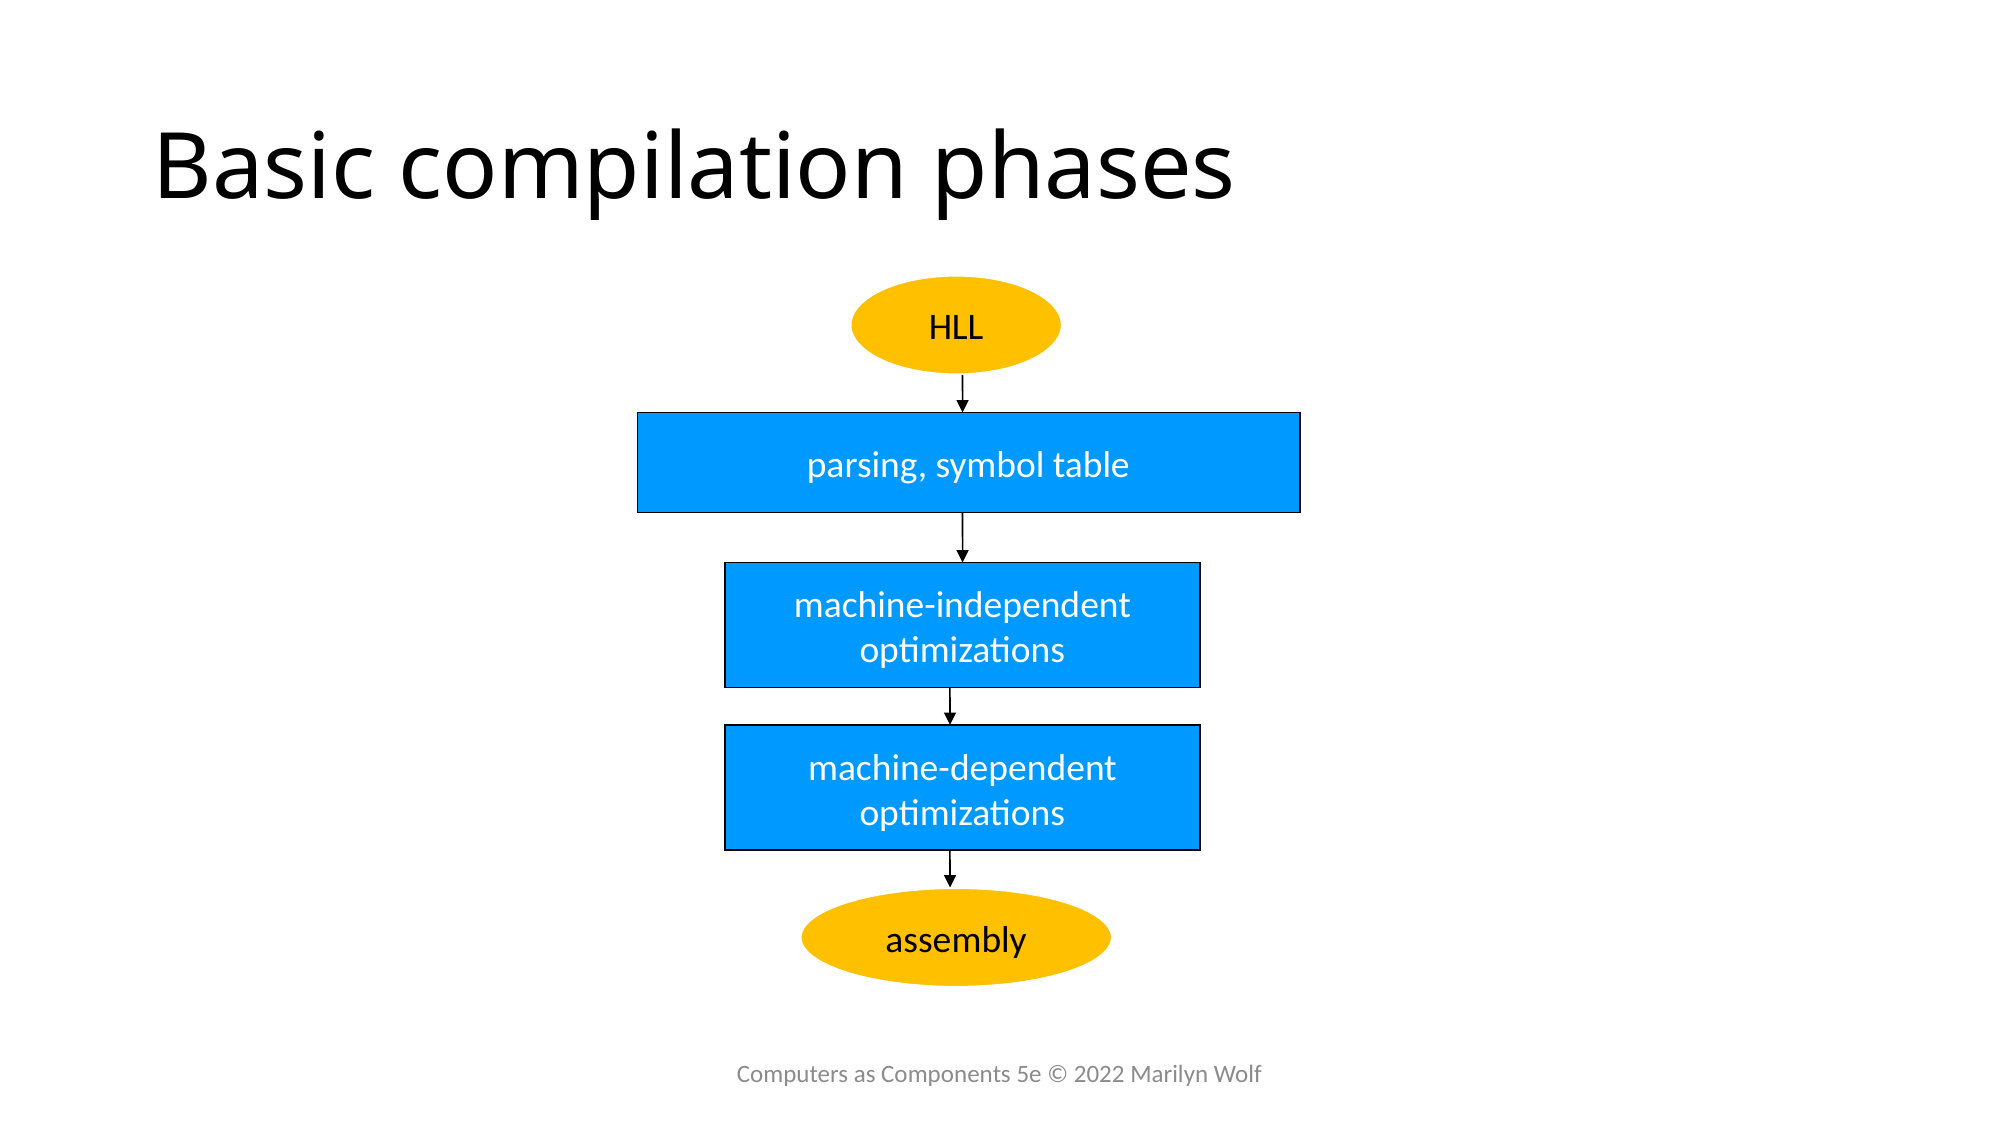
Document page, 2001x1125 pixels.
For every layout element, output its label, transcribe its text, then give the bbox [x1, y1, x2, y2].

footer Computers as Components 5e © 2022 Marilyn Wolf [662, 1042, 1338, 1103]
text_box [956, 512, 969, 563]
text_box assembly [798, 885, 1115, 990]
text_box [943, 849, 957, 888]
text_box machine-dependent optimizations [725, 725, 1200, 850]
title Basic compilation phases [137, 59, 1863, 278]
text_box [956, 374, 969, 413]
text_box parsing, symbol table [637, 412, 1300, 513]
text_box machine-independent optimizations [725, 562, 1200, 688]
text_box [943, 687, 957, 725]
text_box HLL [848, 273, 1064, 377]
